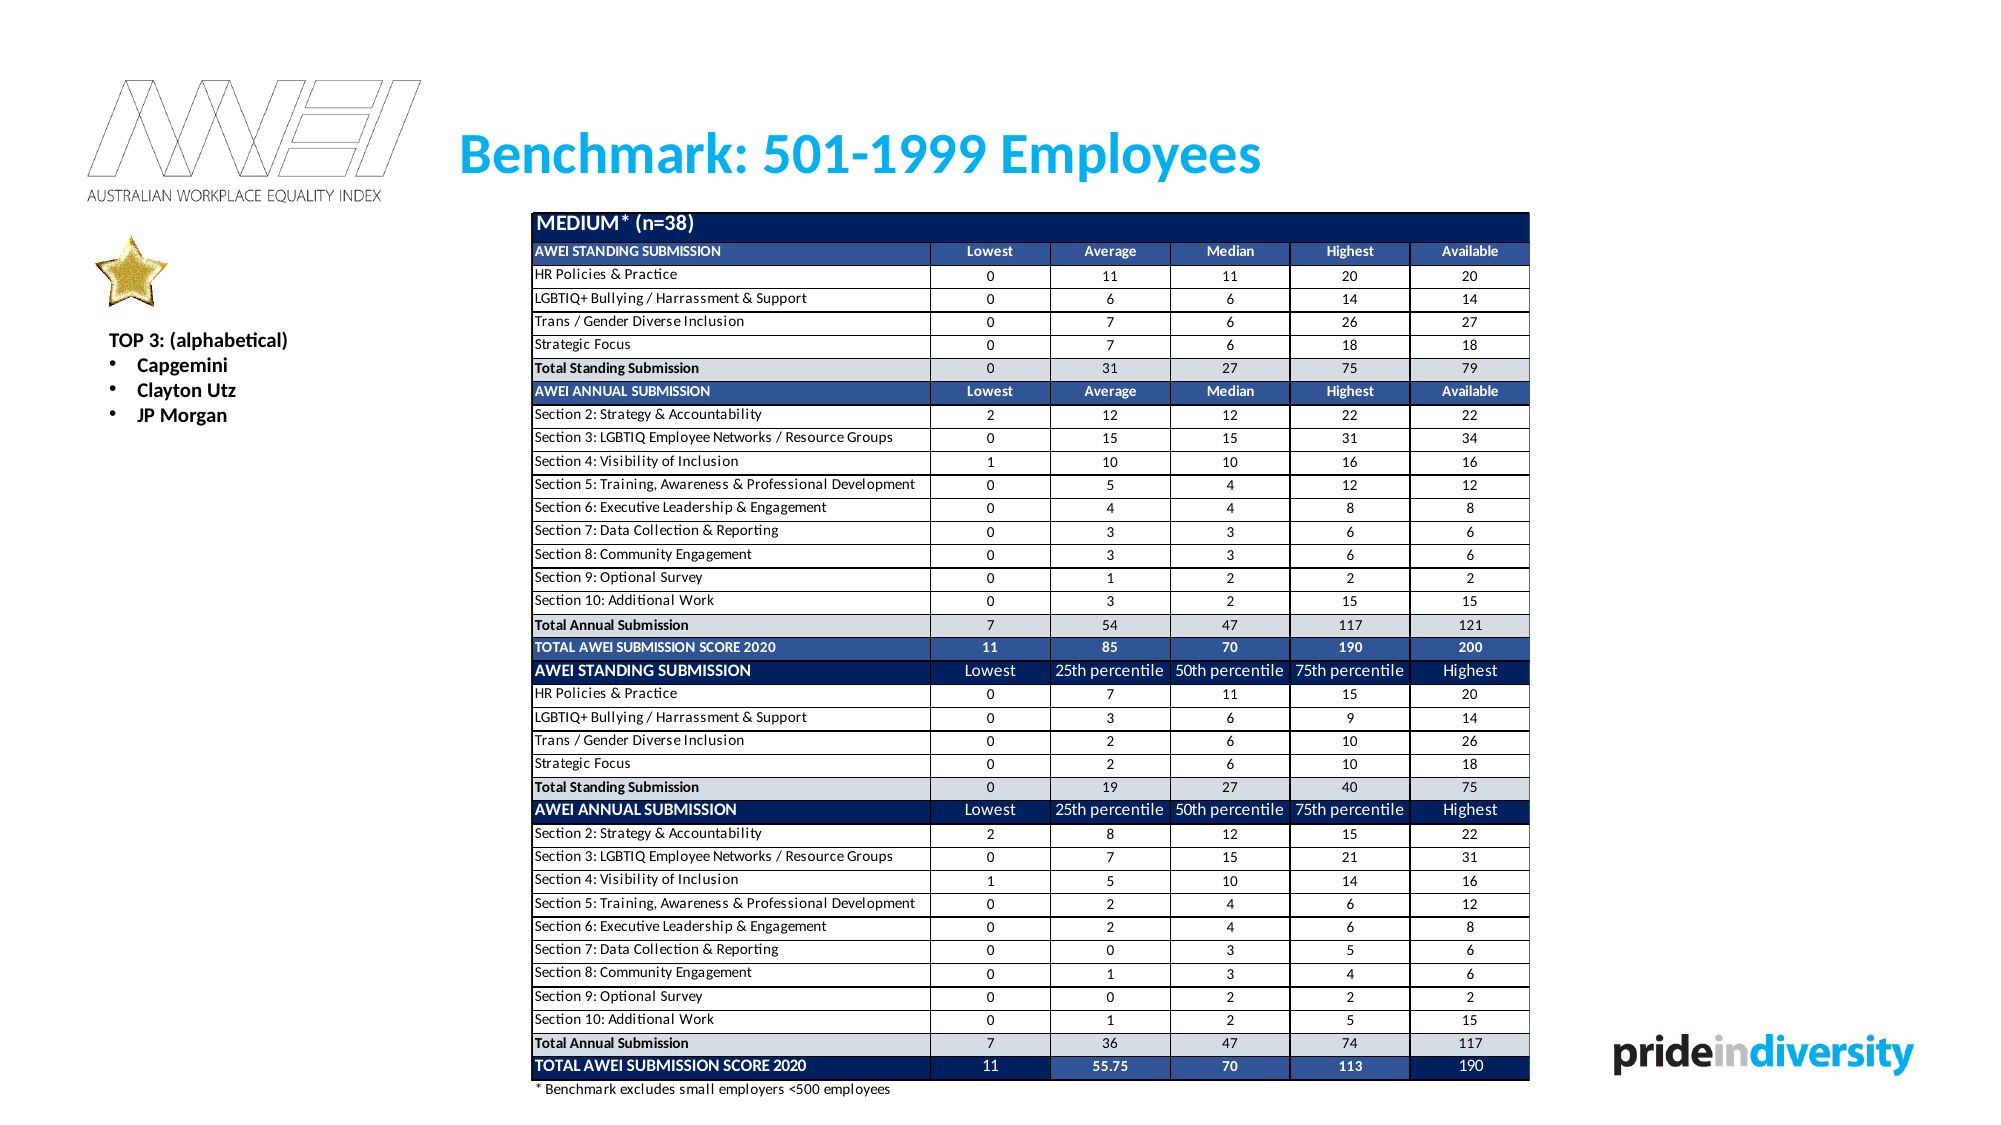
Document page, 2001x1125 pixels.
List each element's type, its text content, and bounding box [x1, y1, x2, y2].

picture [86, 78, 422, 204]
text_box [94, 235, 445, 438]
picture [1900, 1049, 1914, 1076]
picture [1614, 1034, 1914, 1076]
text_box Benchmark: 501-1999 Employees [444, 56, 1402, 244]
picture [531, 212, 1531, 1105]
picture [1758, 1050, 1765, 1061]
